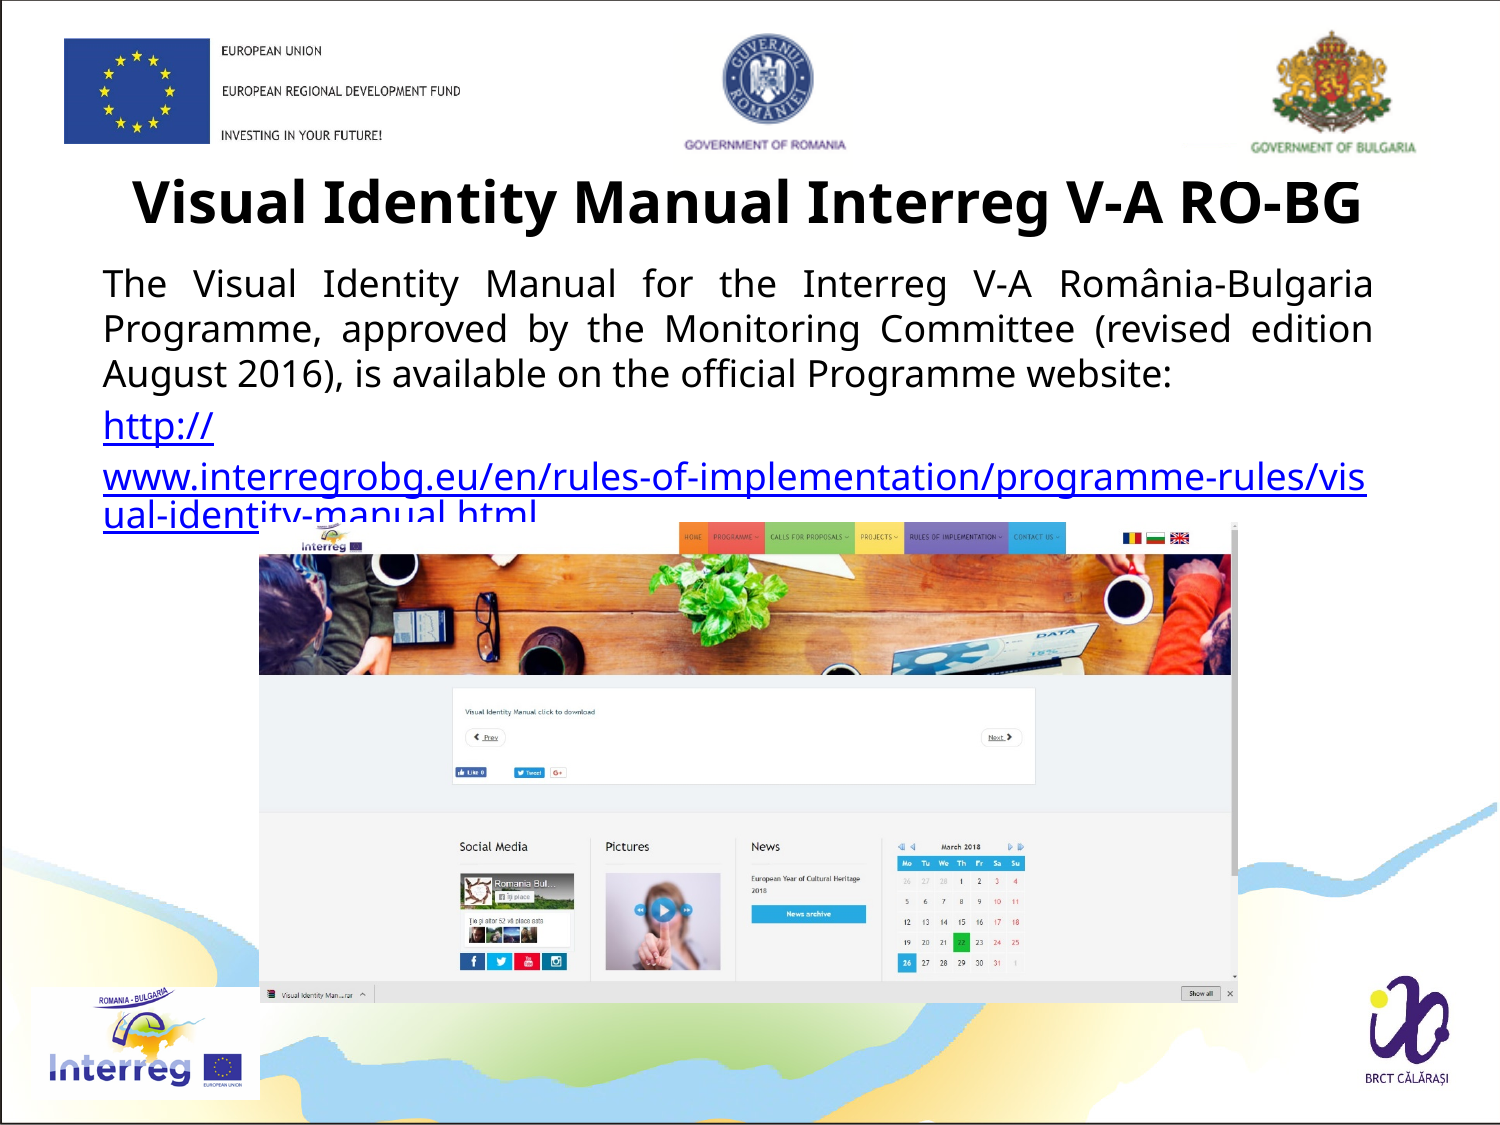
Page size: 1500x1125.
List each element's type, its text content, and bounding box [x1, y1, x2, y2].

list The Visual Identity Manual for the Interreg V-A România-Bulgaria Programme, approved by the Monitoring Committee (revised edition August 2016), is available on the official Programme website: http://www.interregrobg.eu/en/rules-of-implementation/programme-rules/visual-identity-manual.html [87, 199, 1390, 744]
title Visual Identity Manual Interreg V-A RO-BG [71, 129, 1426, 271]
picture [0, 0, 1500, 1125]
text_box [1175, 20, 1447, 144]
